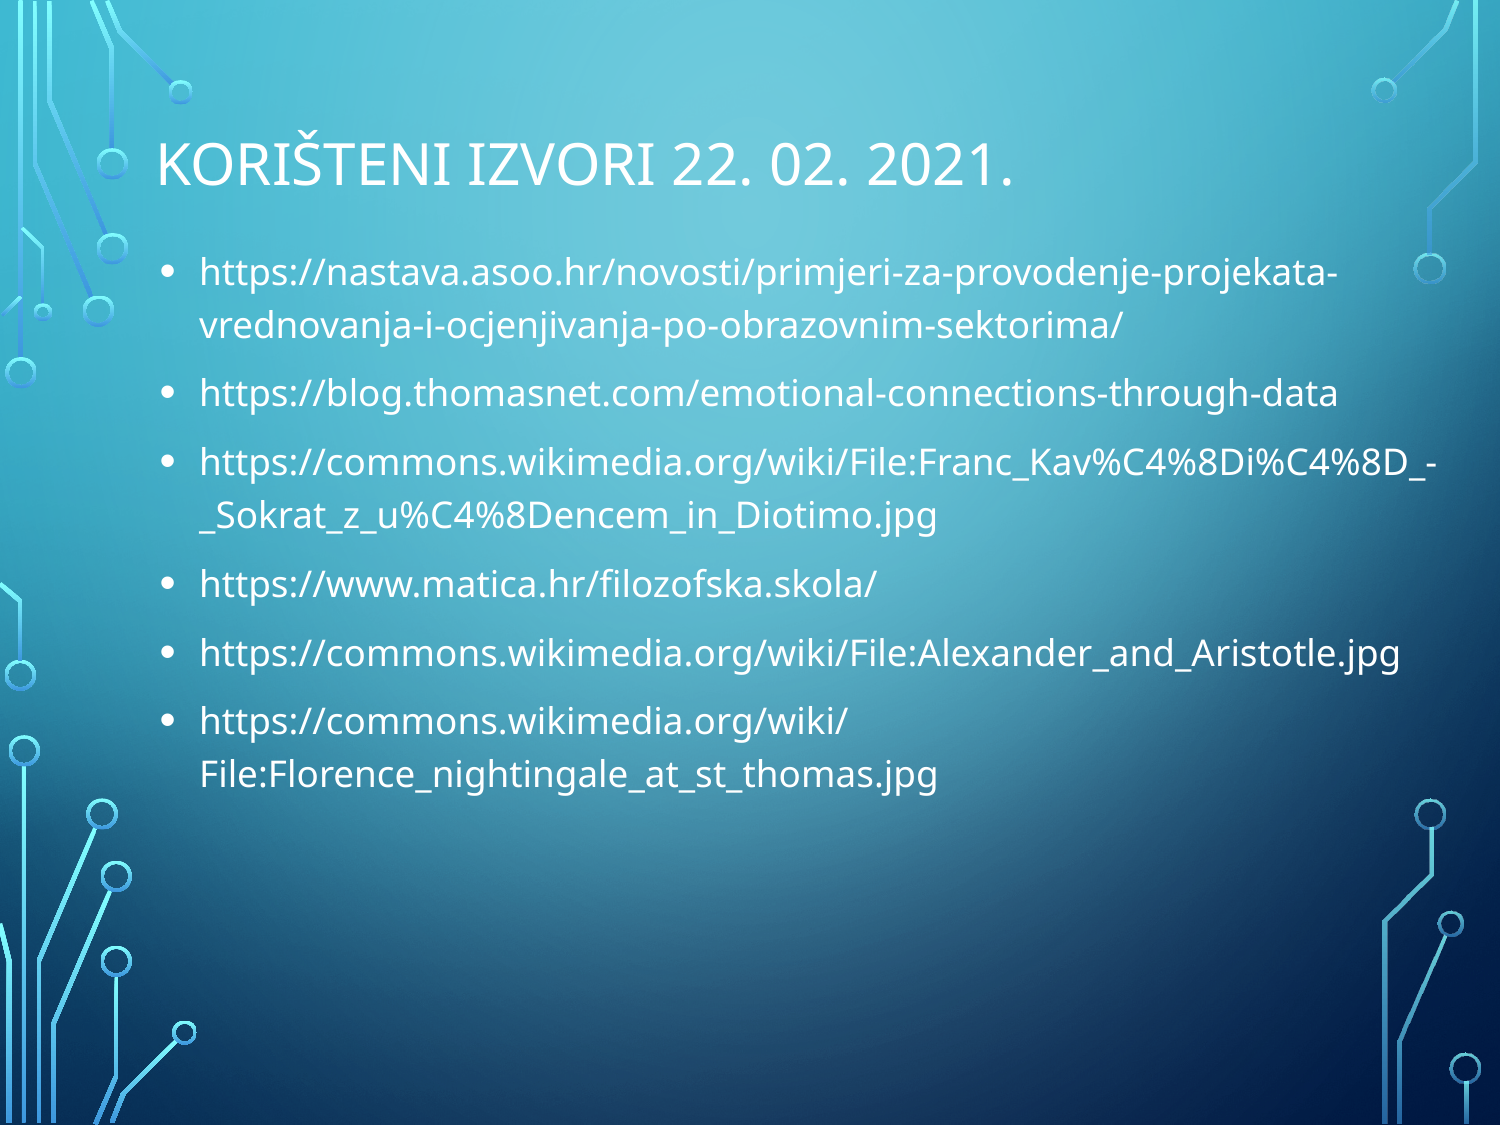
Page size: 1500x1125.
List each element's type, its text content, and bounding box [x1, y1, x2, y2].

list https://nastava.asoo.hr/novosti/primjeri-za-provodenje-projekata-vrednovanja-i-ocjenjivanja-po-obrazovnim-sektorima/ https://blog.thomasnet.com/emotional-connections-through-data https://commons.wikimedia.org/wiki/File:Franc_Kav%C4%8Di%C4%8D_-_Sokrat_z_u%C4%8Dencem_in_Diotimo.jpg https://www.matica.hr/filozofska.skola/ https://commons.wikimedia.org/wiki/File:Alexander_and_Aristotle.jpg https://commons.wikimedia.org/wiki/File:Florence_nightingale_at_st_thomas.jpg [144, 231, 1459, 813]
title Korišteni Izvori 22. 02. 2021. [140, 101, 1459, 232]
